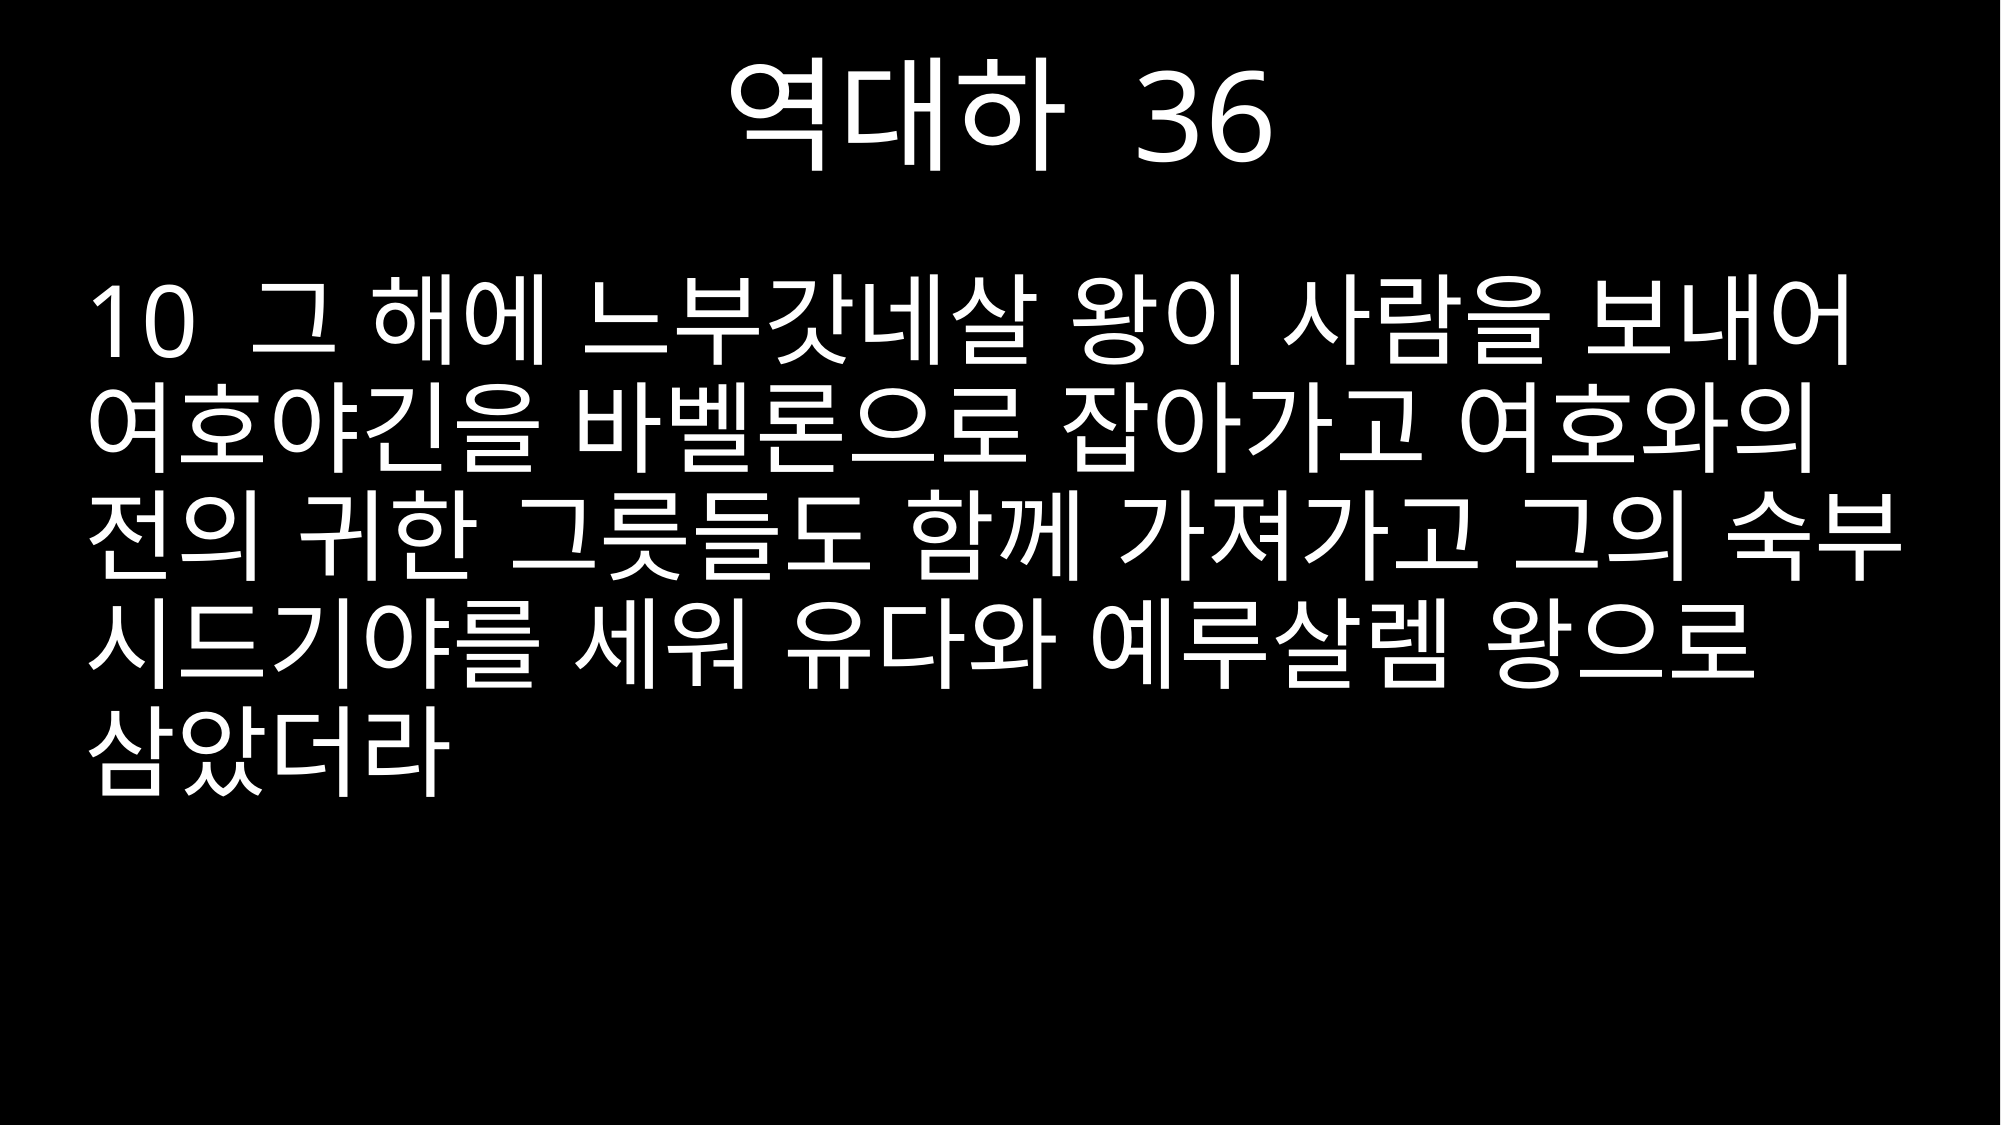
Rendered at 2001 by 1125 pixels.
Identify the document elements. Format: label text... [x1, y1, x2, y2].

picture [0, 0, 2001, 1125]
footer 역대하 36 [0, 32, 2000, 192]
list 10 그 해에 느부갓네살 왕이 사람을 보내어 여호야긴을 바벨론으로 잡아가고 여호와의 전의 귀한 그릇들도 함께 가져가고 그의 숙부 시드기야를 세워 유다와 예루살렘 왕으로 삼았더라 [69, 263, 1953, 423]
